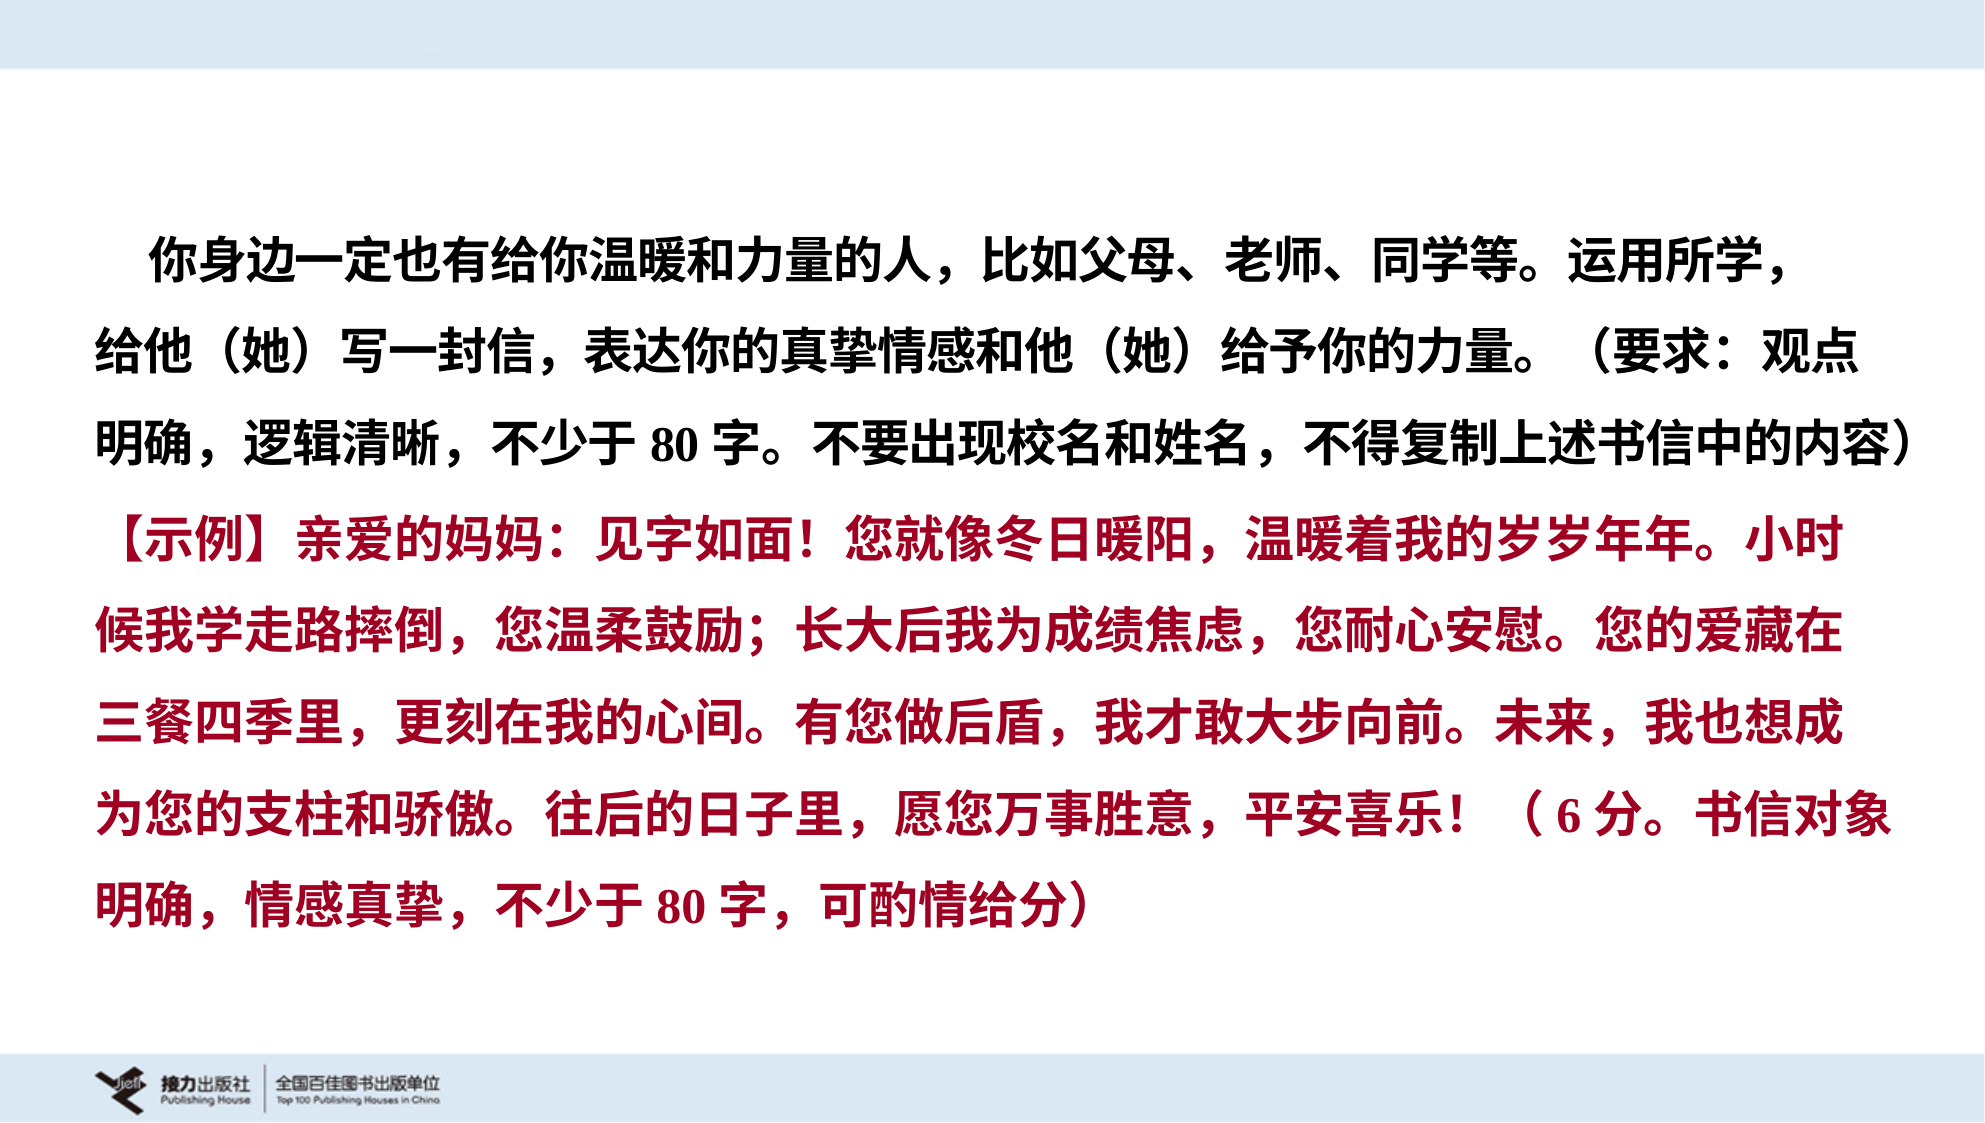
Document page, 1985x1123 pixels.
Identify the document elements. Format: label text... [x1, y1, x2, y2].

picture [0, 0, 1985, 1122]
text_box 【示例】亲爱的妈妈：见字如面！您就像冬日暖阳，温暖着我的岁岁年年。小时 候我学走路摔倒，您温柔鼓励；长大后我为成绩焦虑，您耐心安慰。您的爱藏在 三餐四季里，更刻在我的心间。有您做后盾，我才敢大步向前。未来，我也想成 为您的支柱和骄傲。往后的日子里，愿您万事胜意，平安喜乐！（6分。书信对象 明确，情感真挚，不少于80字，可酌情给分） [94, 475, 1892, 934]
text_box 你身边一定也有给你温暖和力量的人，比如父母、老师、同学等。运用所学， 给他（她）写一封信，表达你的真挚情感和他（她）给予你的力量。（要求：观点 明确，逻辑清晰，不少于80字。不要出现校名和姓名，不得复制上述书信中的内容） [94, 196, 1892, 472]
